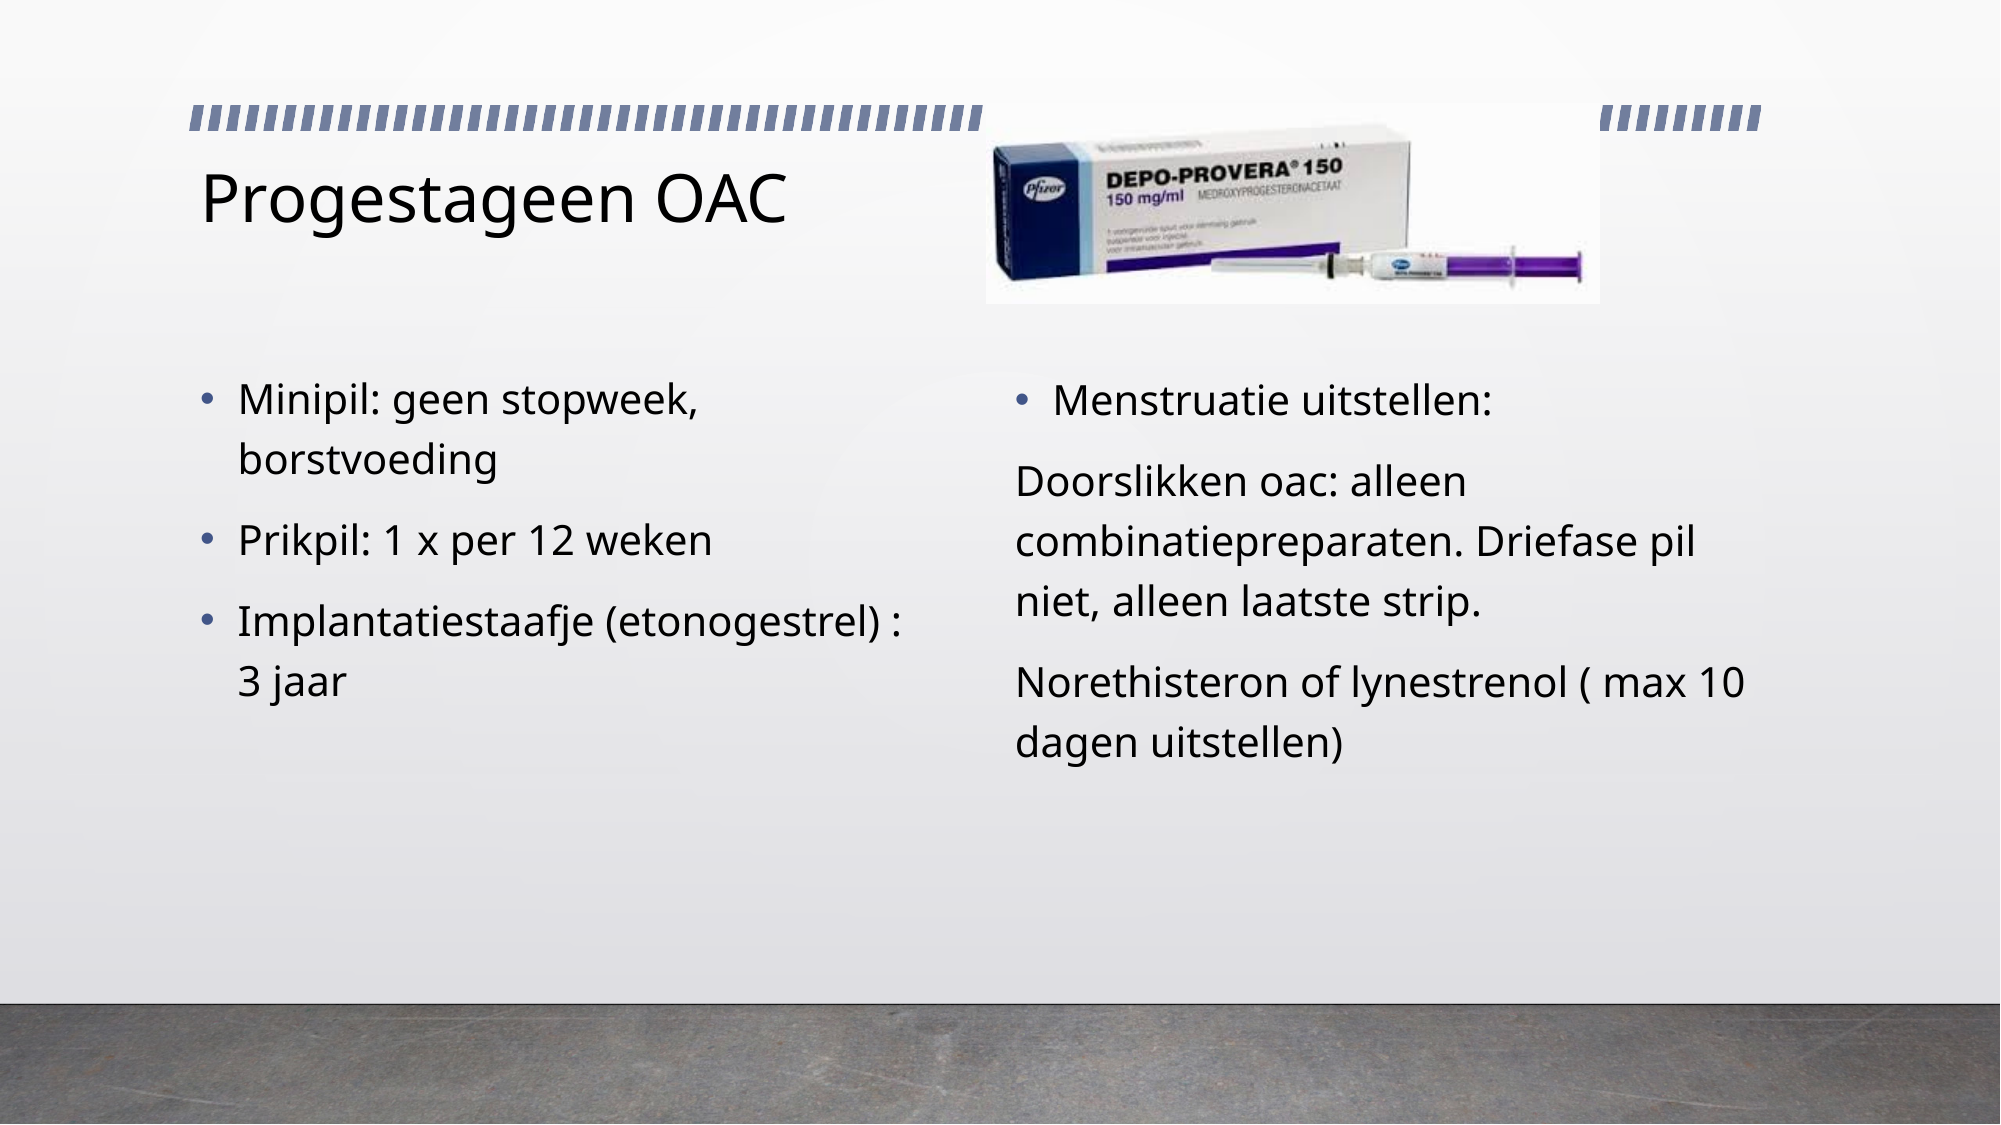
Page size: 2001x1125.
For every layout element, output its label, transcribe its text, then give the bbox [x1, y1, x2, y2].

title Progestageen OAC [185, 157, 1762, 331]
picture [0, 1004, 2000, 1124]
picture [986, 103, 1600, 304]
list Menstruatie uitstellen: Doorslikken oac: alleen combinatiepreparaten. Driefase pil niet, alleen laatste strip. Norethisteron of lynestrenol ( max 10 dagen uitstellen) [999, 356, 1762, 896]
list Minipil: geen stopweek, borstvoeding Prikpil: 1 x per 12 weken Implantatiestaafje (etonogestrel) : 3 jaar [185, 355, 948, 896]
